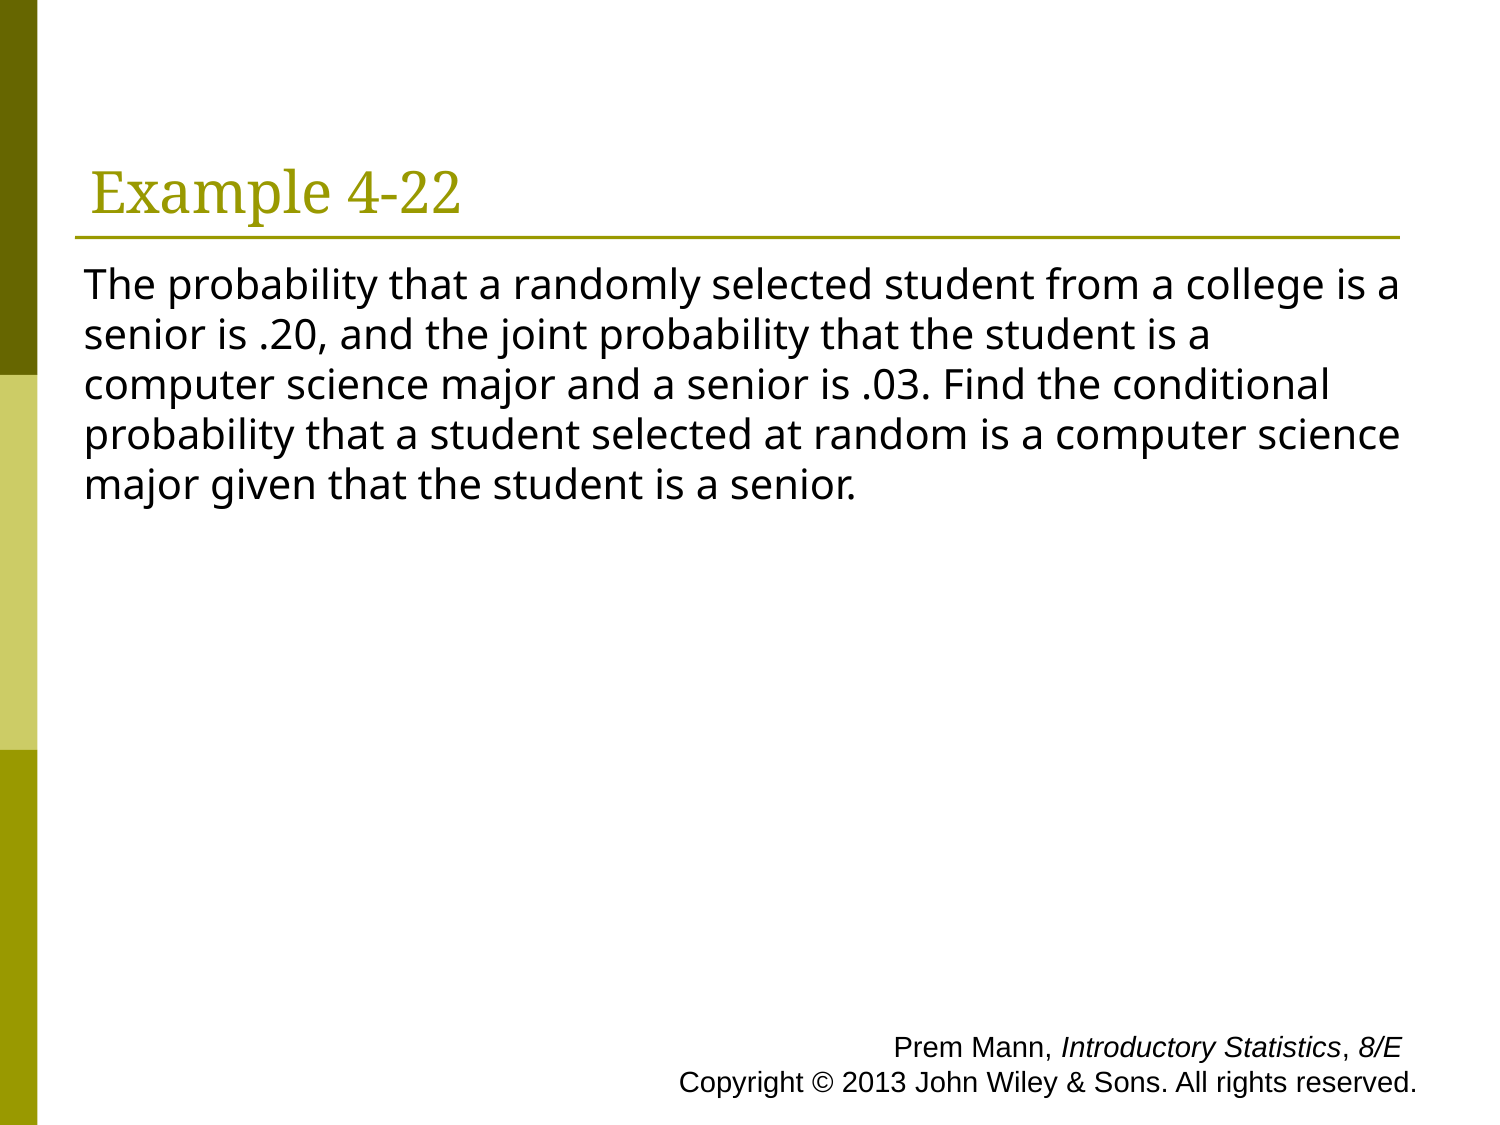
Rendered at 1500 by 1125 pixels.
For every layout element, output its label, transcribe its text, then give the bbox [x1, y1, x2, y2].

title Example 4-22 [75, 45, 1425, 233]
list The probability that a randomly selected student from a college is a senior is .20, and the joint probability that the student is a computer science major and a senior is .03. Find the conditional probability that a student selected at random is a computer science major given that the student is a senior. [12, 249, 1429, 925]
text_box Prem Mann, Introductory Statistics, 8/E Copyright © 2013 John Wiley & Sons. All rights reserved. [664, 1020, 1449, 1106]
